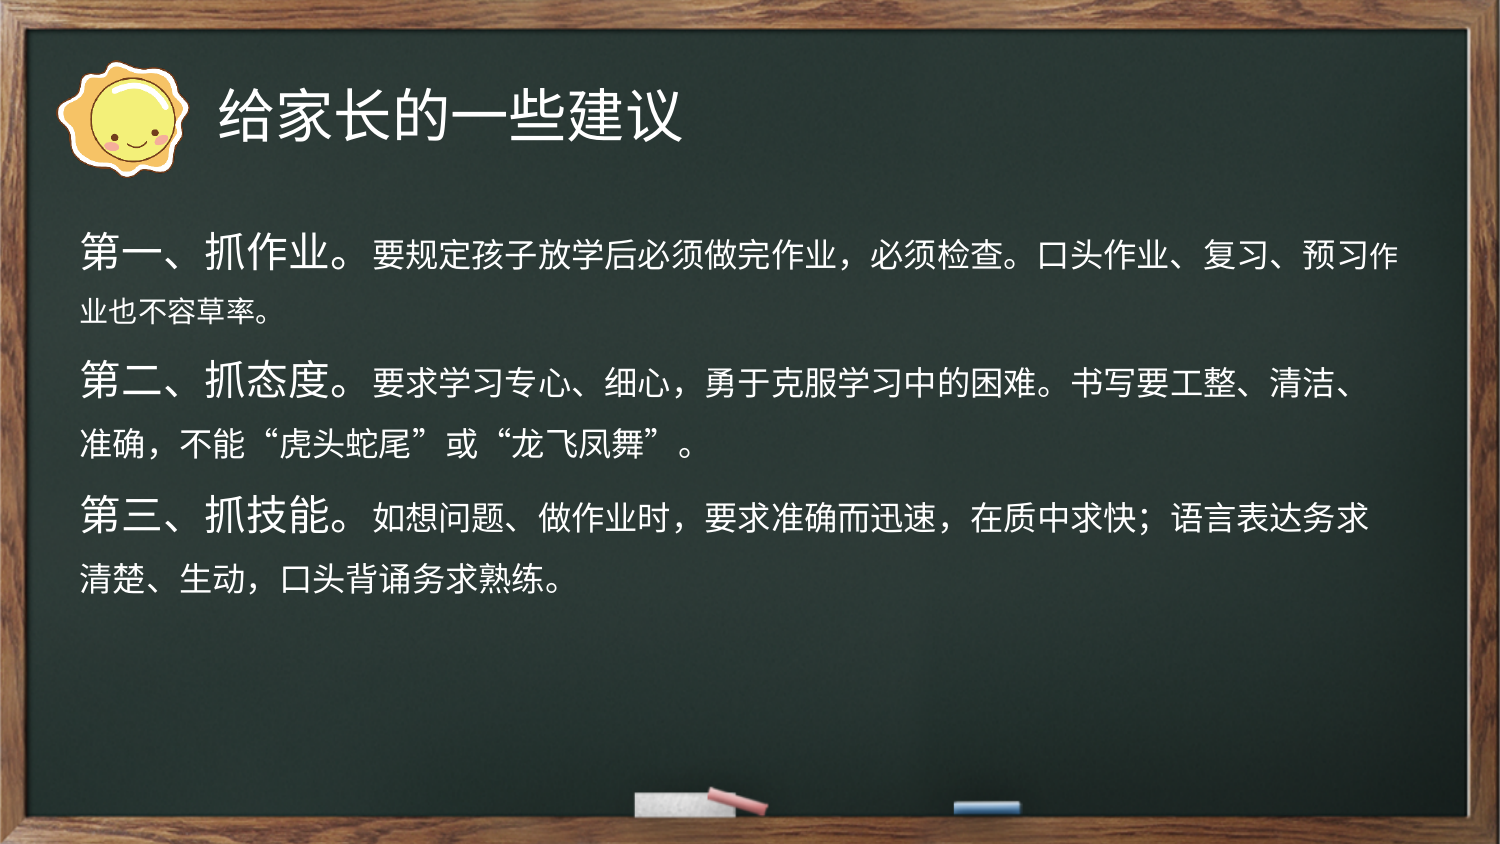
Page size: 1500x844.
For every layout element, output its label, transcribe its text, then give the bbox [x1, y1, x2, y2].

picture [0, 0, 1500, 844]
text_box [56, 60, 741, 178]
text_box 第一、抓作业。要规定孩子放学后必须做完作业，必须检查。口头作业、复习、预习作业也不容草率。 第二、抓态度。要求学习专心、细心，勇于克服学习中的困难。书写要工整、清洁、准确，不能“虎头蛇尾”或“龙飞凤舞”。 第三、抓技能。如想问题、做作业时，要求准确而迅速，在质中求快；语言表达务求清楚、生动，口头背诵务求熟练。 [65, 193, 1415, 681]
